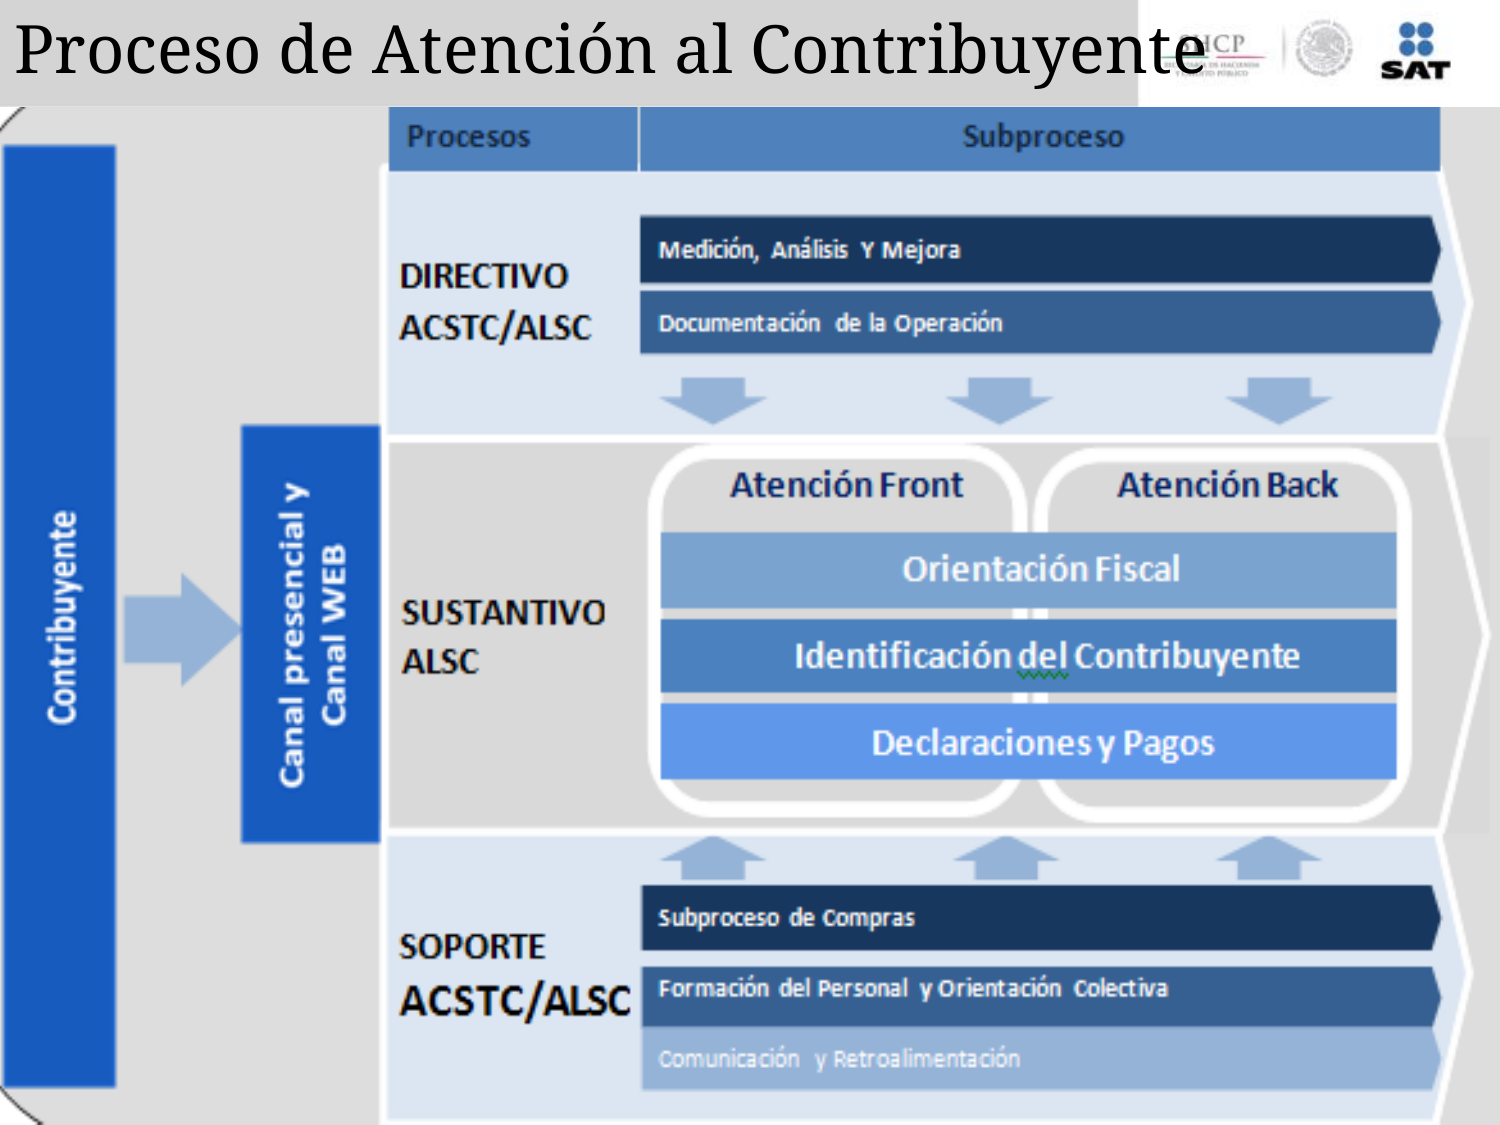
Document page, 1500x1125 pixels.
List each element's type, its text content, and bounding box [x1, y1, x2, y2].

text_box Proceso de Atención al Contribuyente [0, 0, 1350, 106]
picture [0, 0, 1500, 1125]
